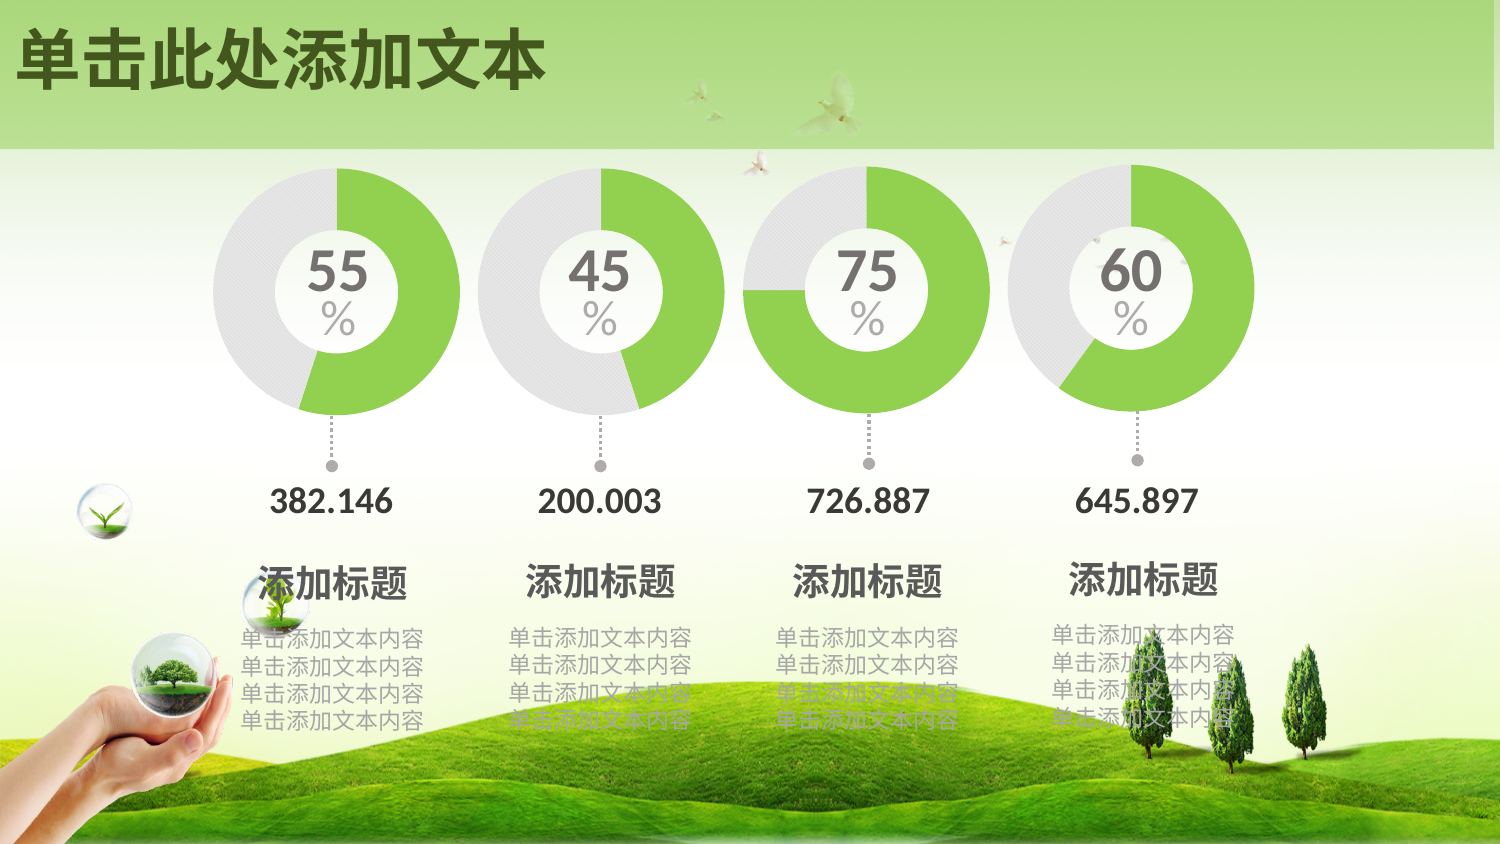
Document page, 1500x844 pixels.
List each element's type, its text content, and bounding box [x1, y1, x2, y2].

text_box 726.887 [788, 470, 948, 527]
chart [1002, 155, 1260, 422]
chart [737, 156, 996, 424]
chart [472, 158, 730, 425]
text_box 添加标题 单击添加文本内容 单击添加文本内容 单击添加文本内容 单击添加文本内容 [466, 524, 735, 768]
text_box 单击此处添加文本 [0, 10, 744, 106]
picture [0, 0, 1500, 844]
text_box [0, 0, 1496, 151]
text_box 382.146 [251, 470, 411, 527]
text_box 添加标题 单击添加文本内容 单击添加文本内容 单击添加文本内容 单击添加文本内容 [199, 545, 467, 777]
text_box 645.897 [1057, 470, 1217, 516]
text_box 添加标题 单击添加文本内容 单击添加文本内容 单击添加文本内容 单击添加文本内容 [733, 527, 1002, 765]
text_box 200.003 [520, 470, 680, 524]
chart [207, 158, 466, 425]
text_box 添加标题 单击添加文本内容 单击添加文本内容 单击添加文本内容 单击添加文本内容 [1009, 516, 1278, 771]
